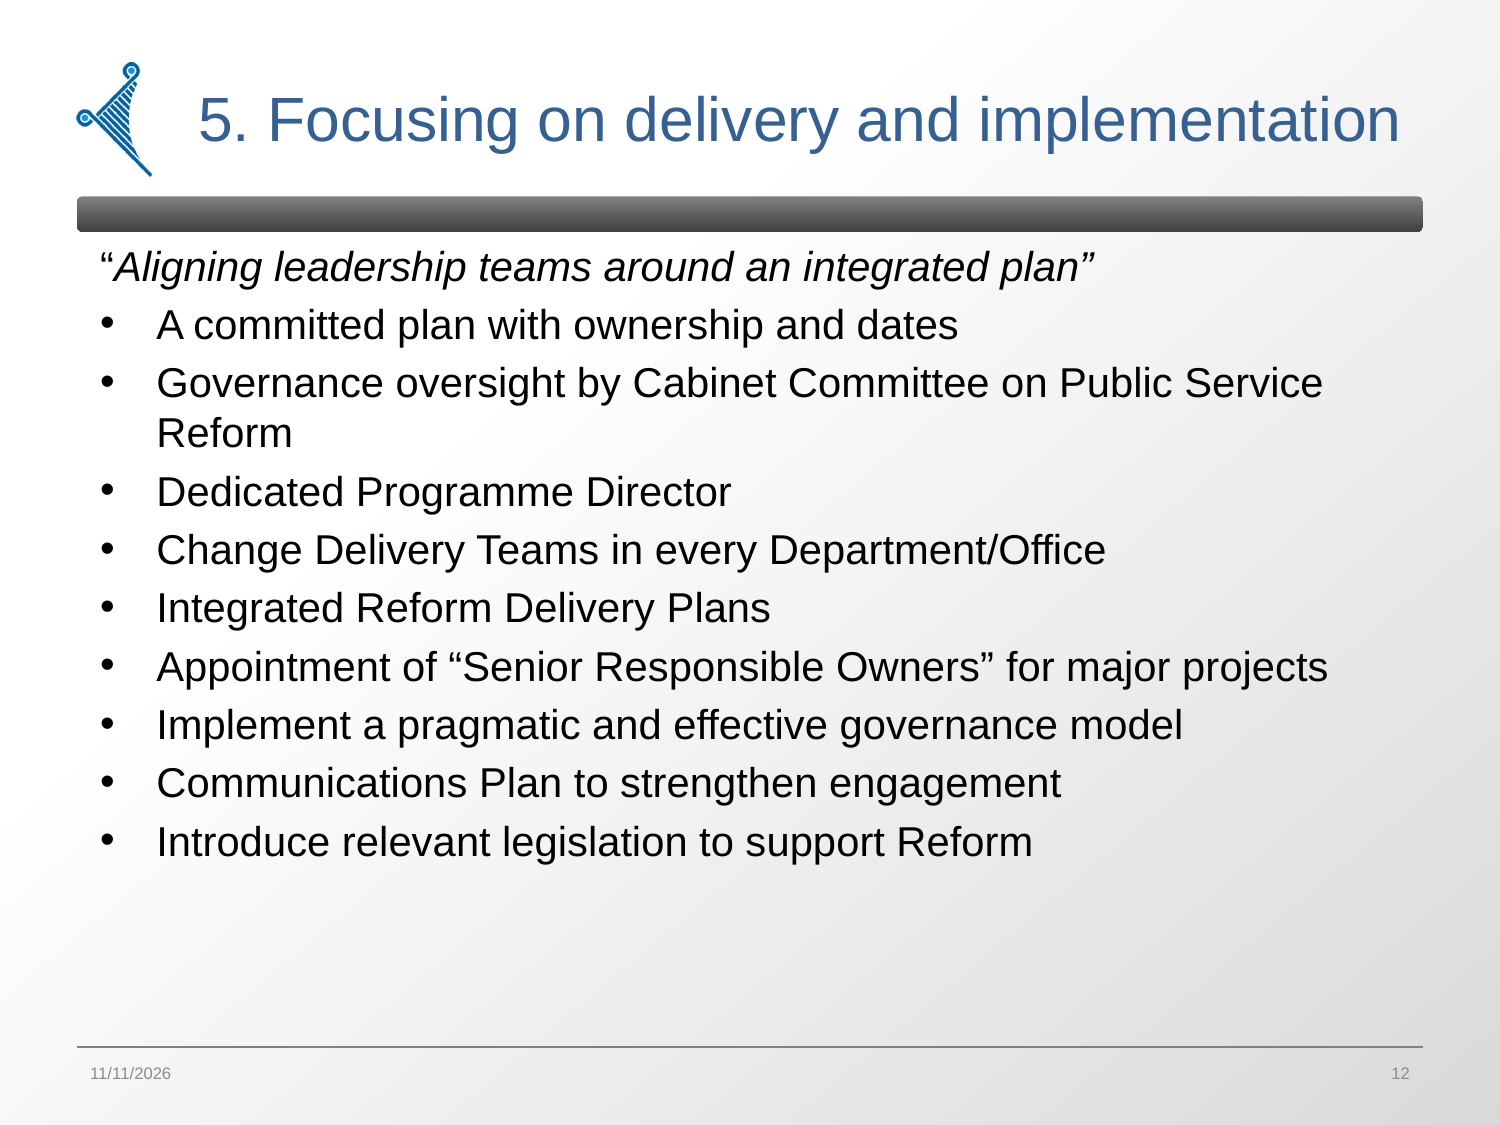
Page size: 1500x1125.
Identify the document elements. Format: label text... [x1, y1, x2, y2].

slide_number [75, 1042, 425, 1103]
list “Aligning leadership teams around an integrated plan” A committed plan with ownership and dates Governance oversight by Cabinet Committee on Public Service Reform Dedicated Programme Director Change Delivery Teams in every Department/Office Integrated Reform Delivery Plans Appointment of “Senior Responsible Owners” for major projects Implement a pragmatic and effective governance model Communications Plan to strengthen engagement Introduce relevant legislation to support Reform [84, 231, 1436, 1095]
title 5. Focusing on delivery and implementation [182, 54, 1426, 162]
picture [76, 62, 152, 177]
slide_number 12 [1074, 1042, 1425, 1103]
